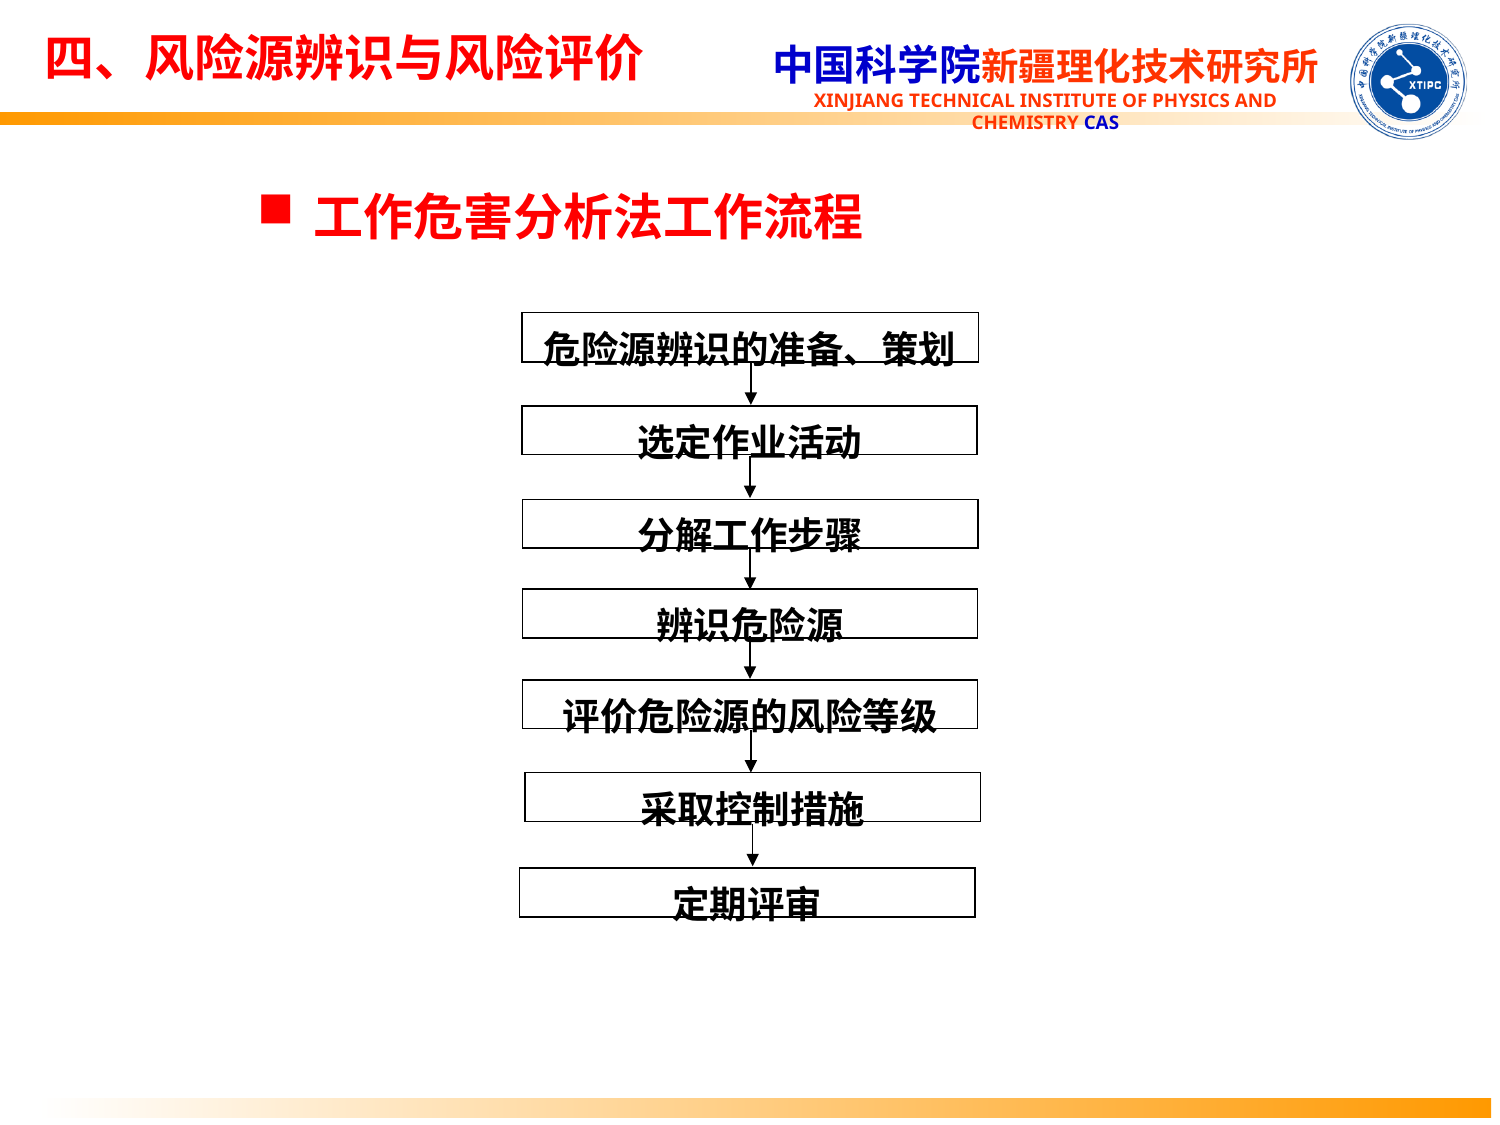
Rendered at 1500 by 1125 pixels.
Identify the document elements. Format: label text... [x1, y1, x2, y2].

text_box 四、风险源辨识与风险评价 [29, 19, 833, 102]
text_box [519, 312, 981, 918]
picture [1342, 75, 1474, 147]
text_box [0, 0, 1500, 75]
text_box 工作危害分析法工作流程 [242, 178, 931, 254]
